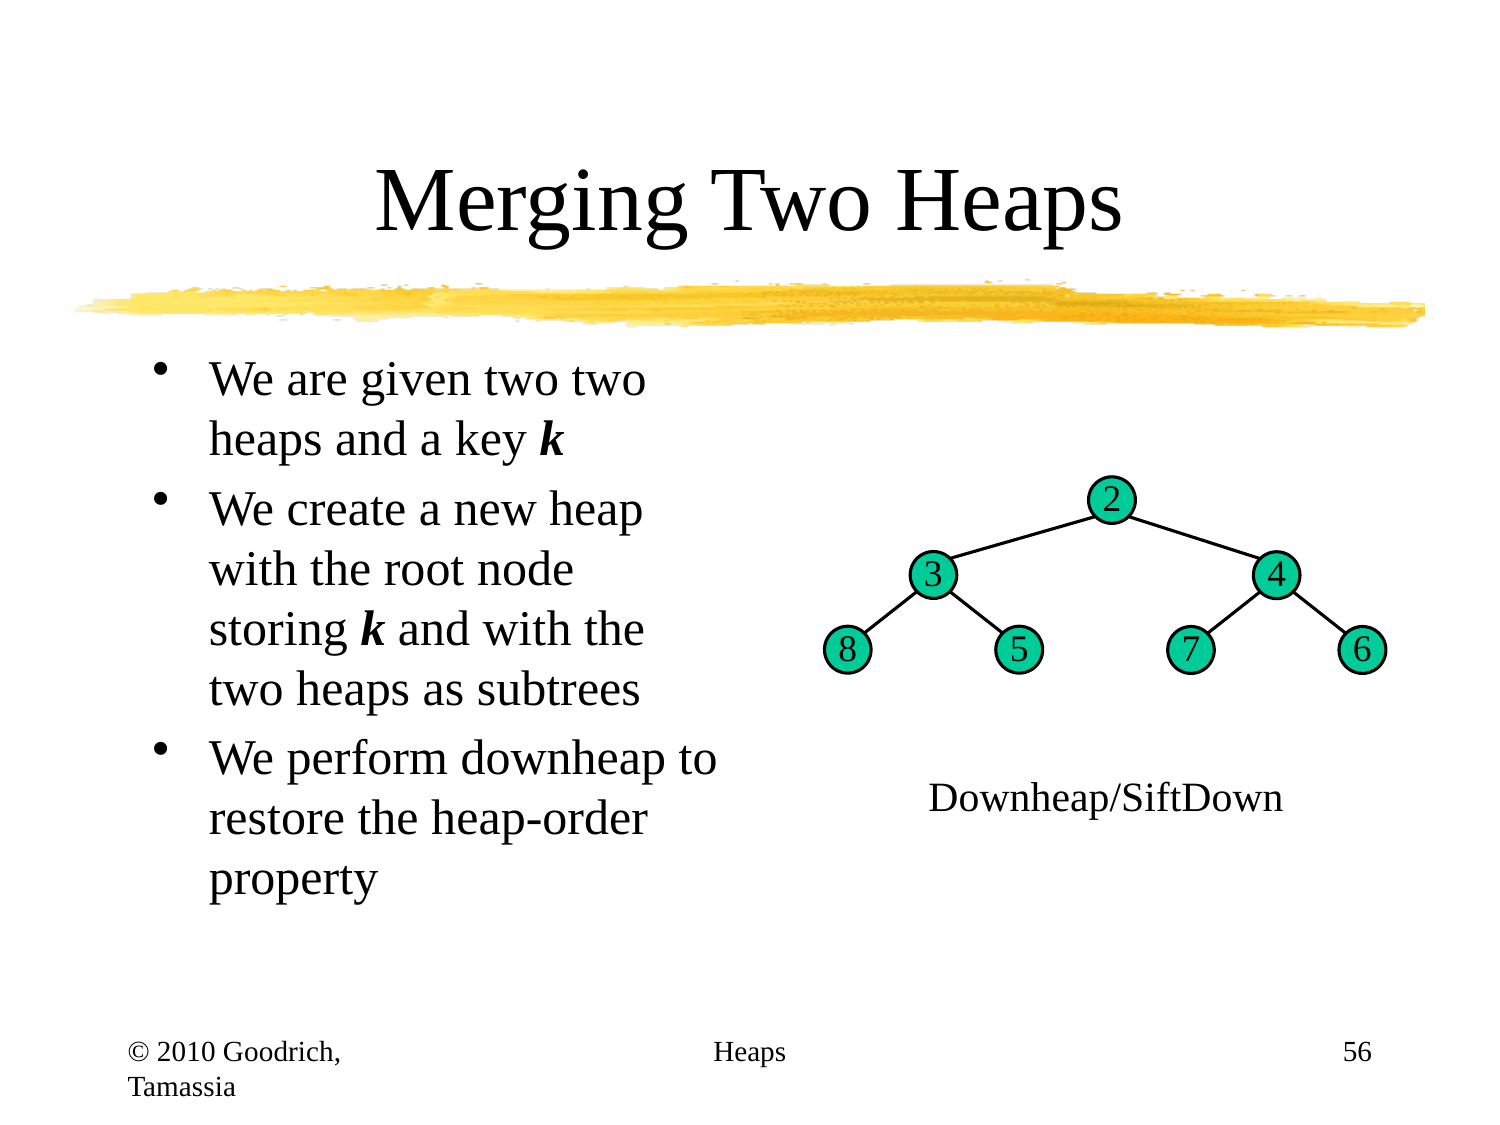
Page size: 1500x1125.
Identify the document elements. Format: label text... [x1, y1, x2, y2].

text_box Downheap/SiftDown [913, 762, 1300, 828]
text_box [1292, 592, 1347, 633]
list We are given two two heaps and a key k We create a new heap with the root node storing k and with the two heaps as subtrees We perform downheap to restore the heap-order property [137, 337, 738, 1013]
slide_number 56 [1074, 1024, 1388, 1101]
text_box 6 [1339, 626, 1386, 674]
text_box 7 [1167, 626, 1215, 674]
text_box 3 [910, 551, 957, 599]
picture [75, 274, 1425, 338]
text_box 4 [1253, 551, 1300, 599]
text_box 2 [1088, 476, 1136, 524]
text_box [1207, 592, 1261, 633]
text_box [949, 519, 1096, 557]
slide_number © 2010 Goodrich, Tamassia [112, 1024, 426, 1101]
title Merging Two Heaps [112, 99, 1388, 288]
text_box 8 [824, 626, 872, 674]
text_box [949, 592, 1004, 633]
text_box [1128, 519, 1261, 558]
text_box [864, 592, 918, 633]
text_box 5 [995, 626, 1043, 674]
footer Heaps [512, 1024, 988, 1101]
